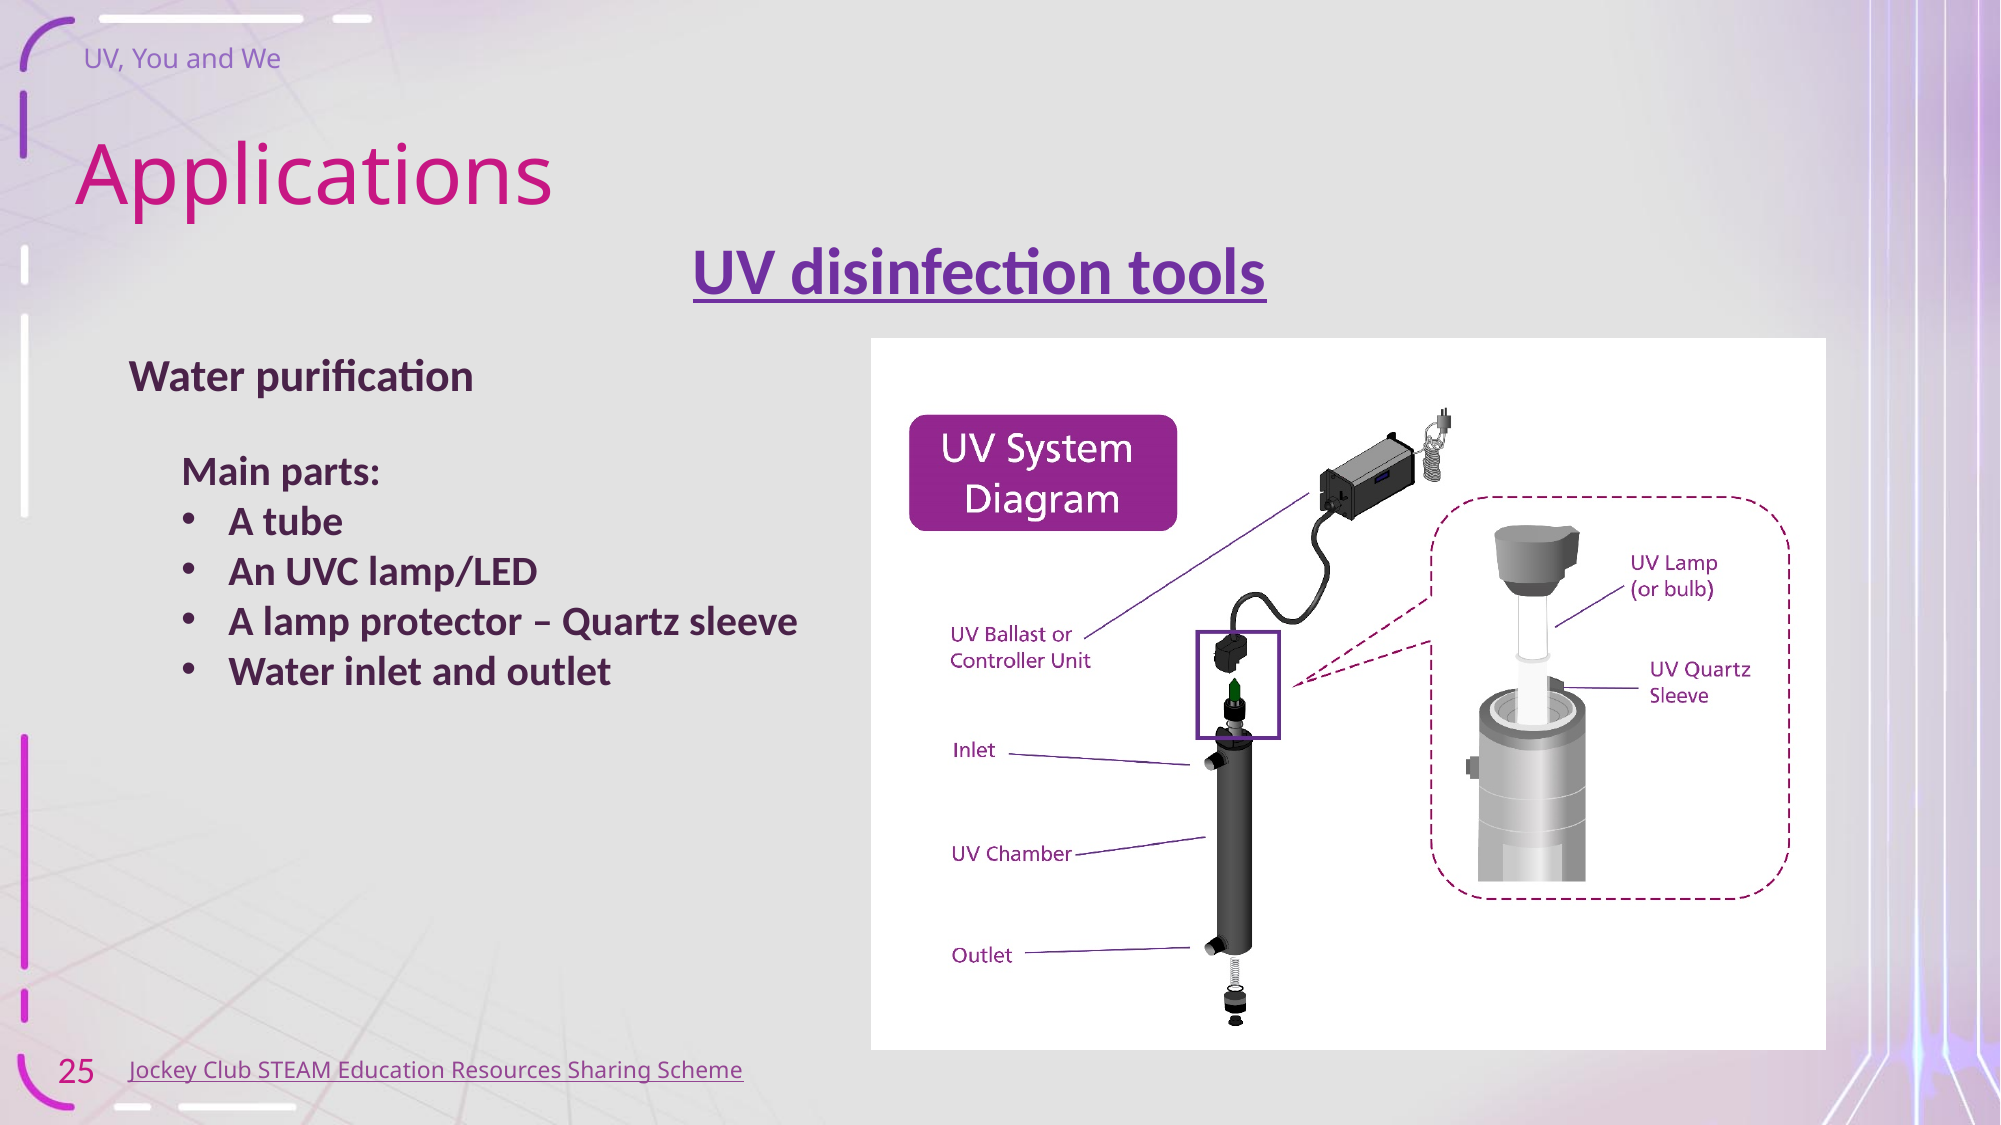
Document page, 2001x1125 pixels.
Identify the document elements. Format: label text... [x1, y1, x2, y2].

text_box Main parts: A tube An UVC lamp/LED A lamp protector – Quartz sleeve Water inlet and outlet [166, 436, 814, 701]
text_box Water purification [113, 338, 490, 409]
text_box UV disinfection tools [677, 220, 1282, 316]
picture [0, 0, 2001, 1125]
title Applications [61, 63, 1571, 279]
